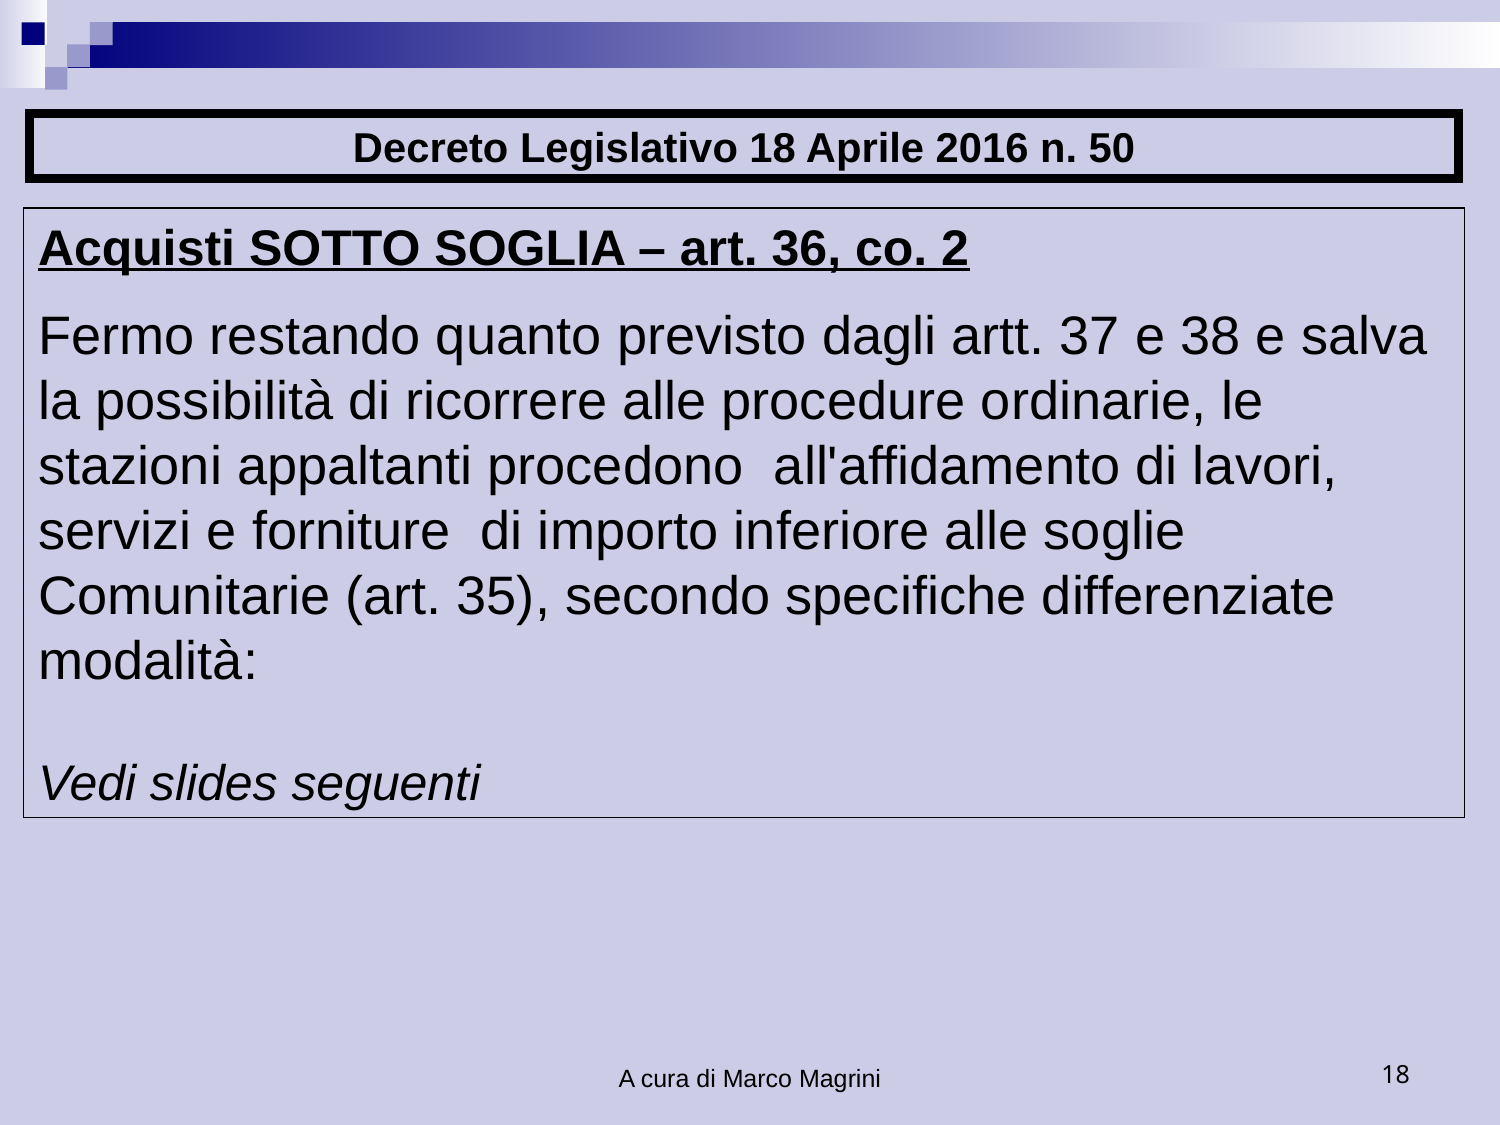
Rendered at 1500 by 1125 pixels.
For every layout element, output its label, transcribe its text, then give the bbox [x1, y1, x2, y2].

text_box Decreto Legislativo 18 Aprile 2016 n. 50 [29, 113, 1459, 179]
footer A cura di Marco Magrini [512, 1025, 988, 1100]
slide_number 18 [1074, 1025, 1425, 1100]
text_box Acquisti SOTTO SOGLIA – art. 36, co. 2 Fermo restando quanto previsto dagli artt. 37 e 38 e salva la possibilità di ricorrere alle procedure ordinarie, le stazioni appaltanti procedono all'affidamento di lavori, servizi e forniture di importo inferiore alle soglie Comunitarie (art. 35), secondo specifiche differenziate modalità: Vedi slides seguenti [23, 208, 1465, 818]
